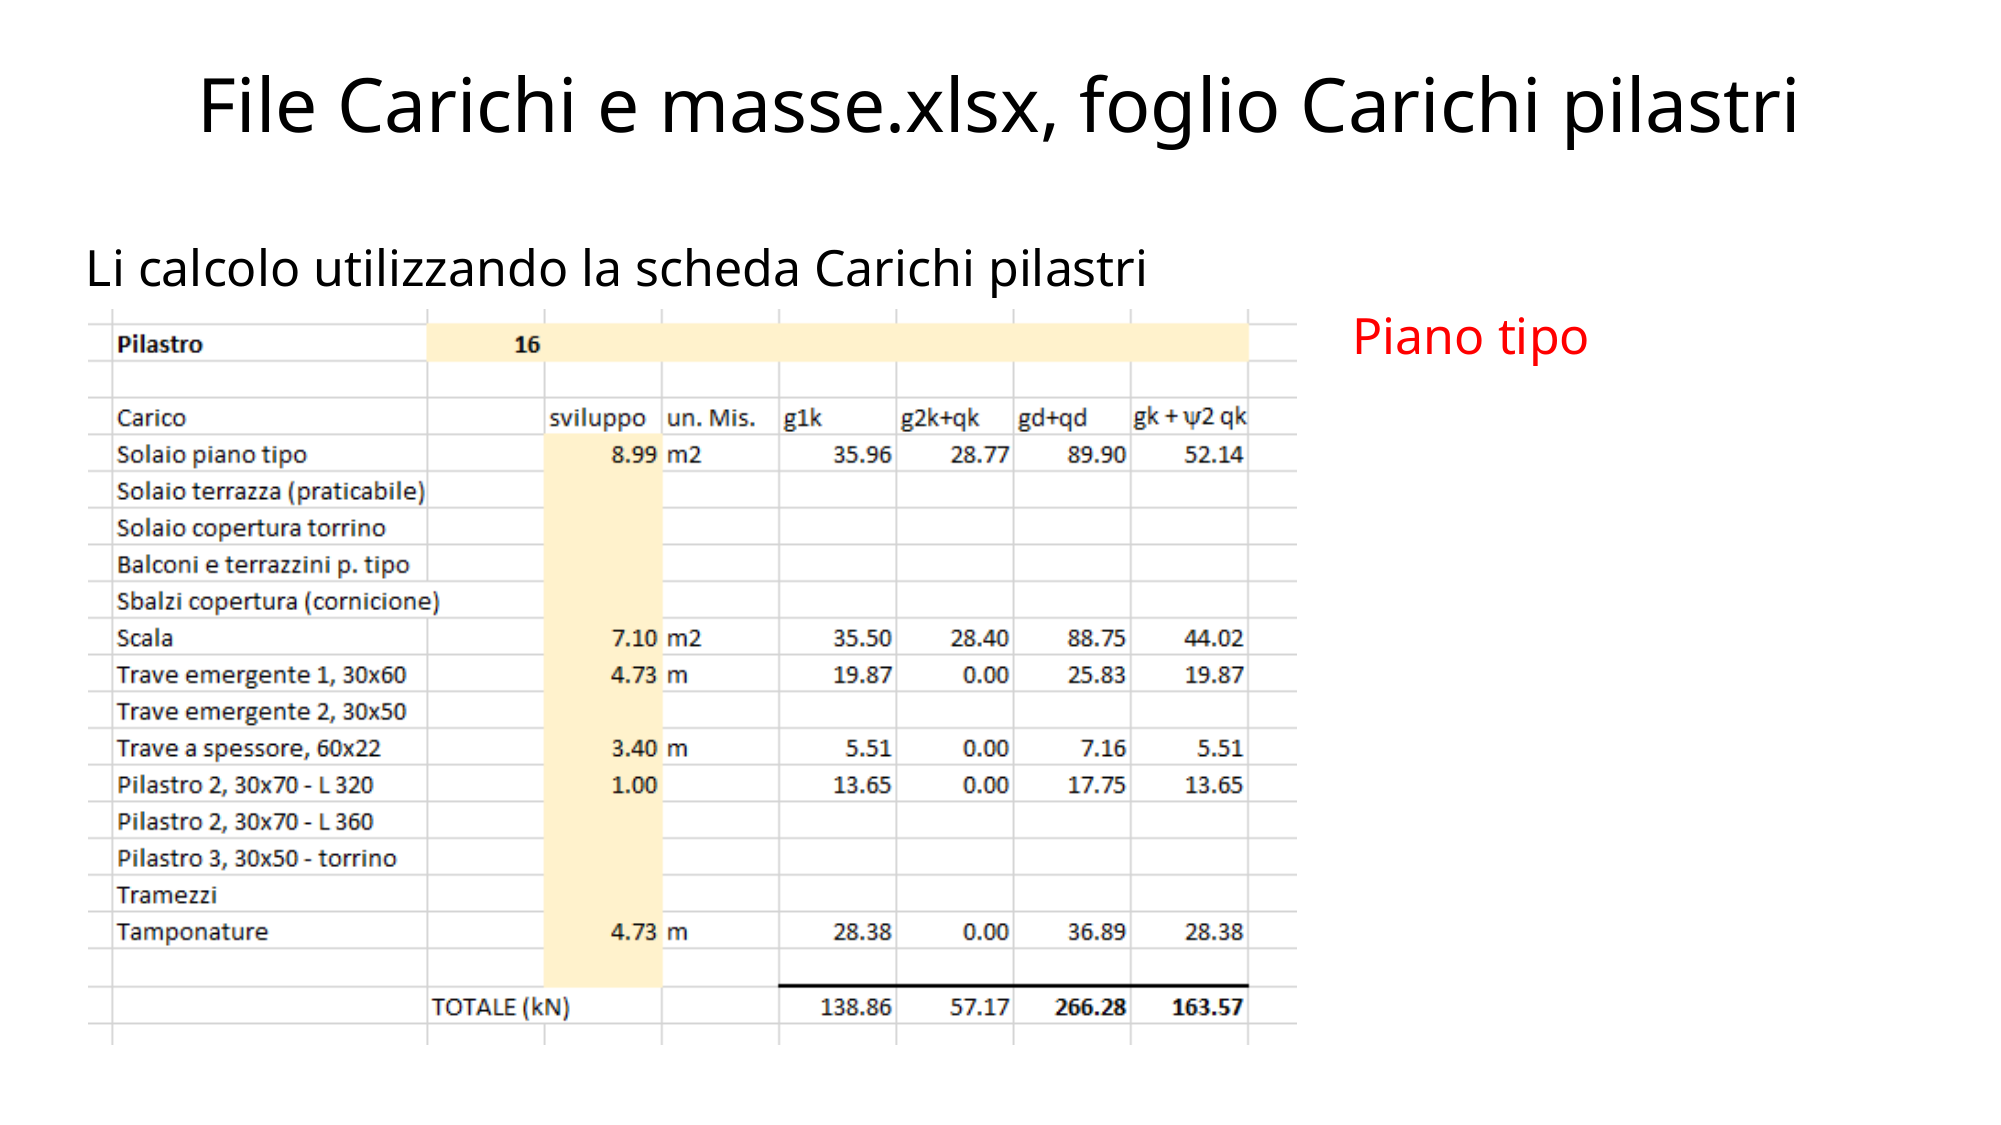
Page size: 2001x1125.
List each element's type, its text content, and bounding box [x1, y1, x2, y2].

list Li calcolo utilizzando la scheda Carichi pilastri [70, 236, 1902, 310]
title File Carichi e masse.xlsx, foglio Carichi pilastri [137, 0, 1863, 218]
text_box Piano tipo [1338, 310, 1788, 384]
picture [88, 310, 1297, 1045]
